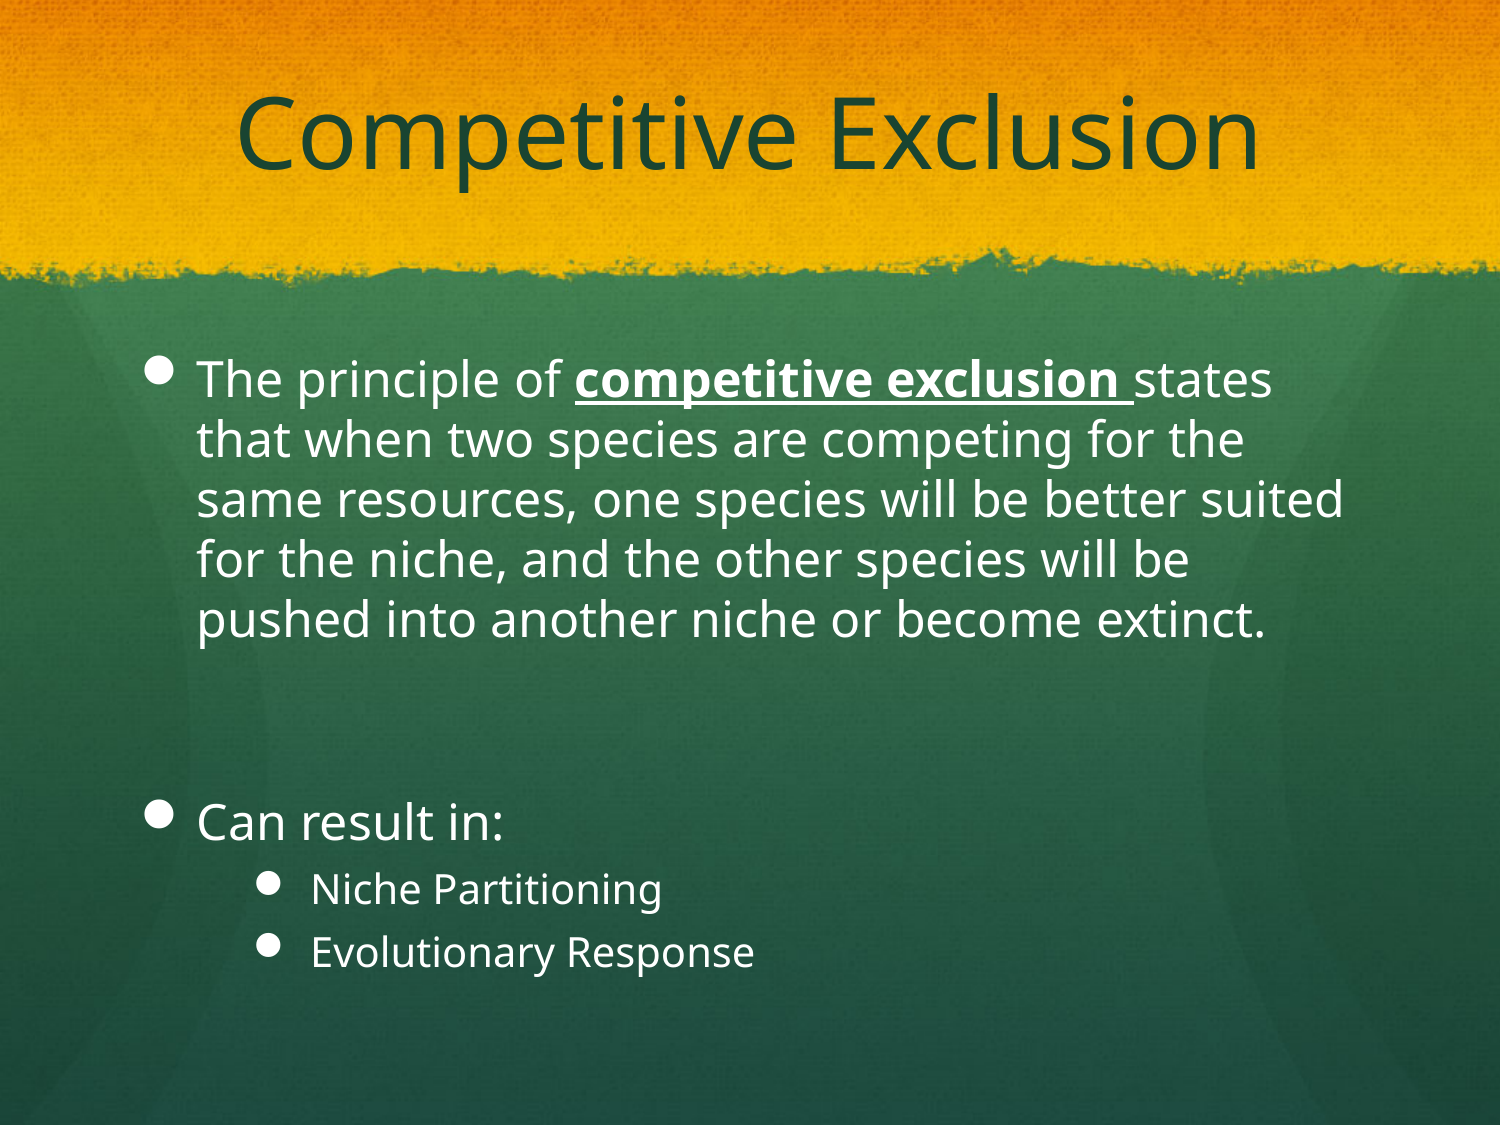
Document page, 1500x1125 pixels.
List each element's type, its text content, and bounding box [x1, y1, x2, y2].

list The principle of competitive exclusion states that when two species are competing for the same resources, one species will be better suited for the niche, and the other species will be pushed into another niche or become extinct. Can result in: Niche Partitioning Evolutionary Response [125, 339, 1375, 1026]
title Competitive Exclusion [125, 13, 1375, 246]
picture [0, 0, 1500, 1125]
